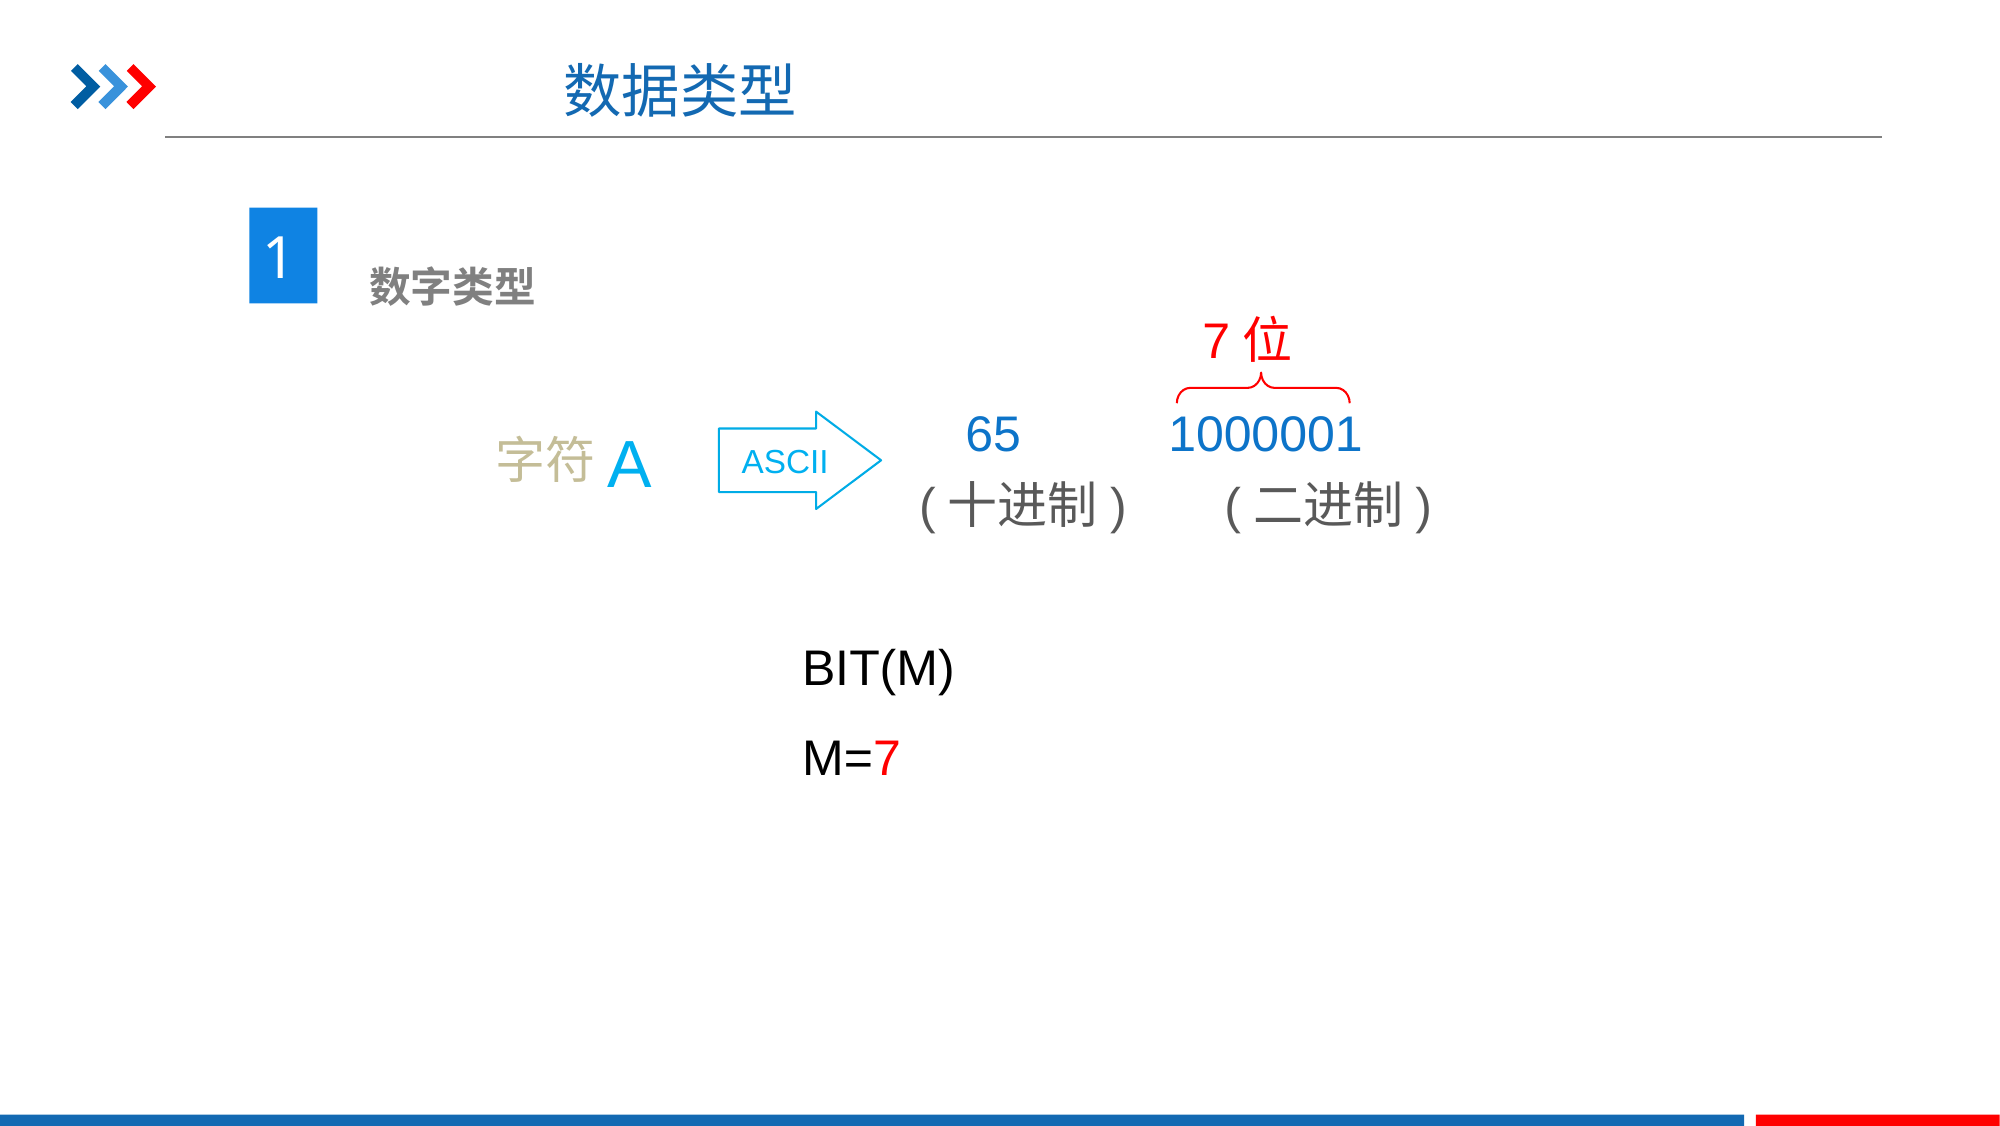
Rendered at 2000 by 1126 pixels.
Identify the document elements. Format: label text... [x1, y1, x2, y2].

text_box (十进制) (二进制) [904, 465, 1486, 541]
text_box 1000001 [1153, 393, 1378, 465]
text_box 7位 [1187, 300, 1308, 376]
title 数据类型 [521, 25, 1296, 153]
text_box 字符 [480, 420, 611, 496]
text_box [1176, 376, 1350, 404]
text_box 数字类型 [319, 245, 1092, 380]
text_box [249, 207, 318, 304]
text_box [718, 411, 882, 509]
text_box BIT(M) M=7 [787, 597, 1116, 793]
text_box A [592, 413, 667, 509]
text_box 65 [950, 393, 1036, 465]
